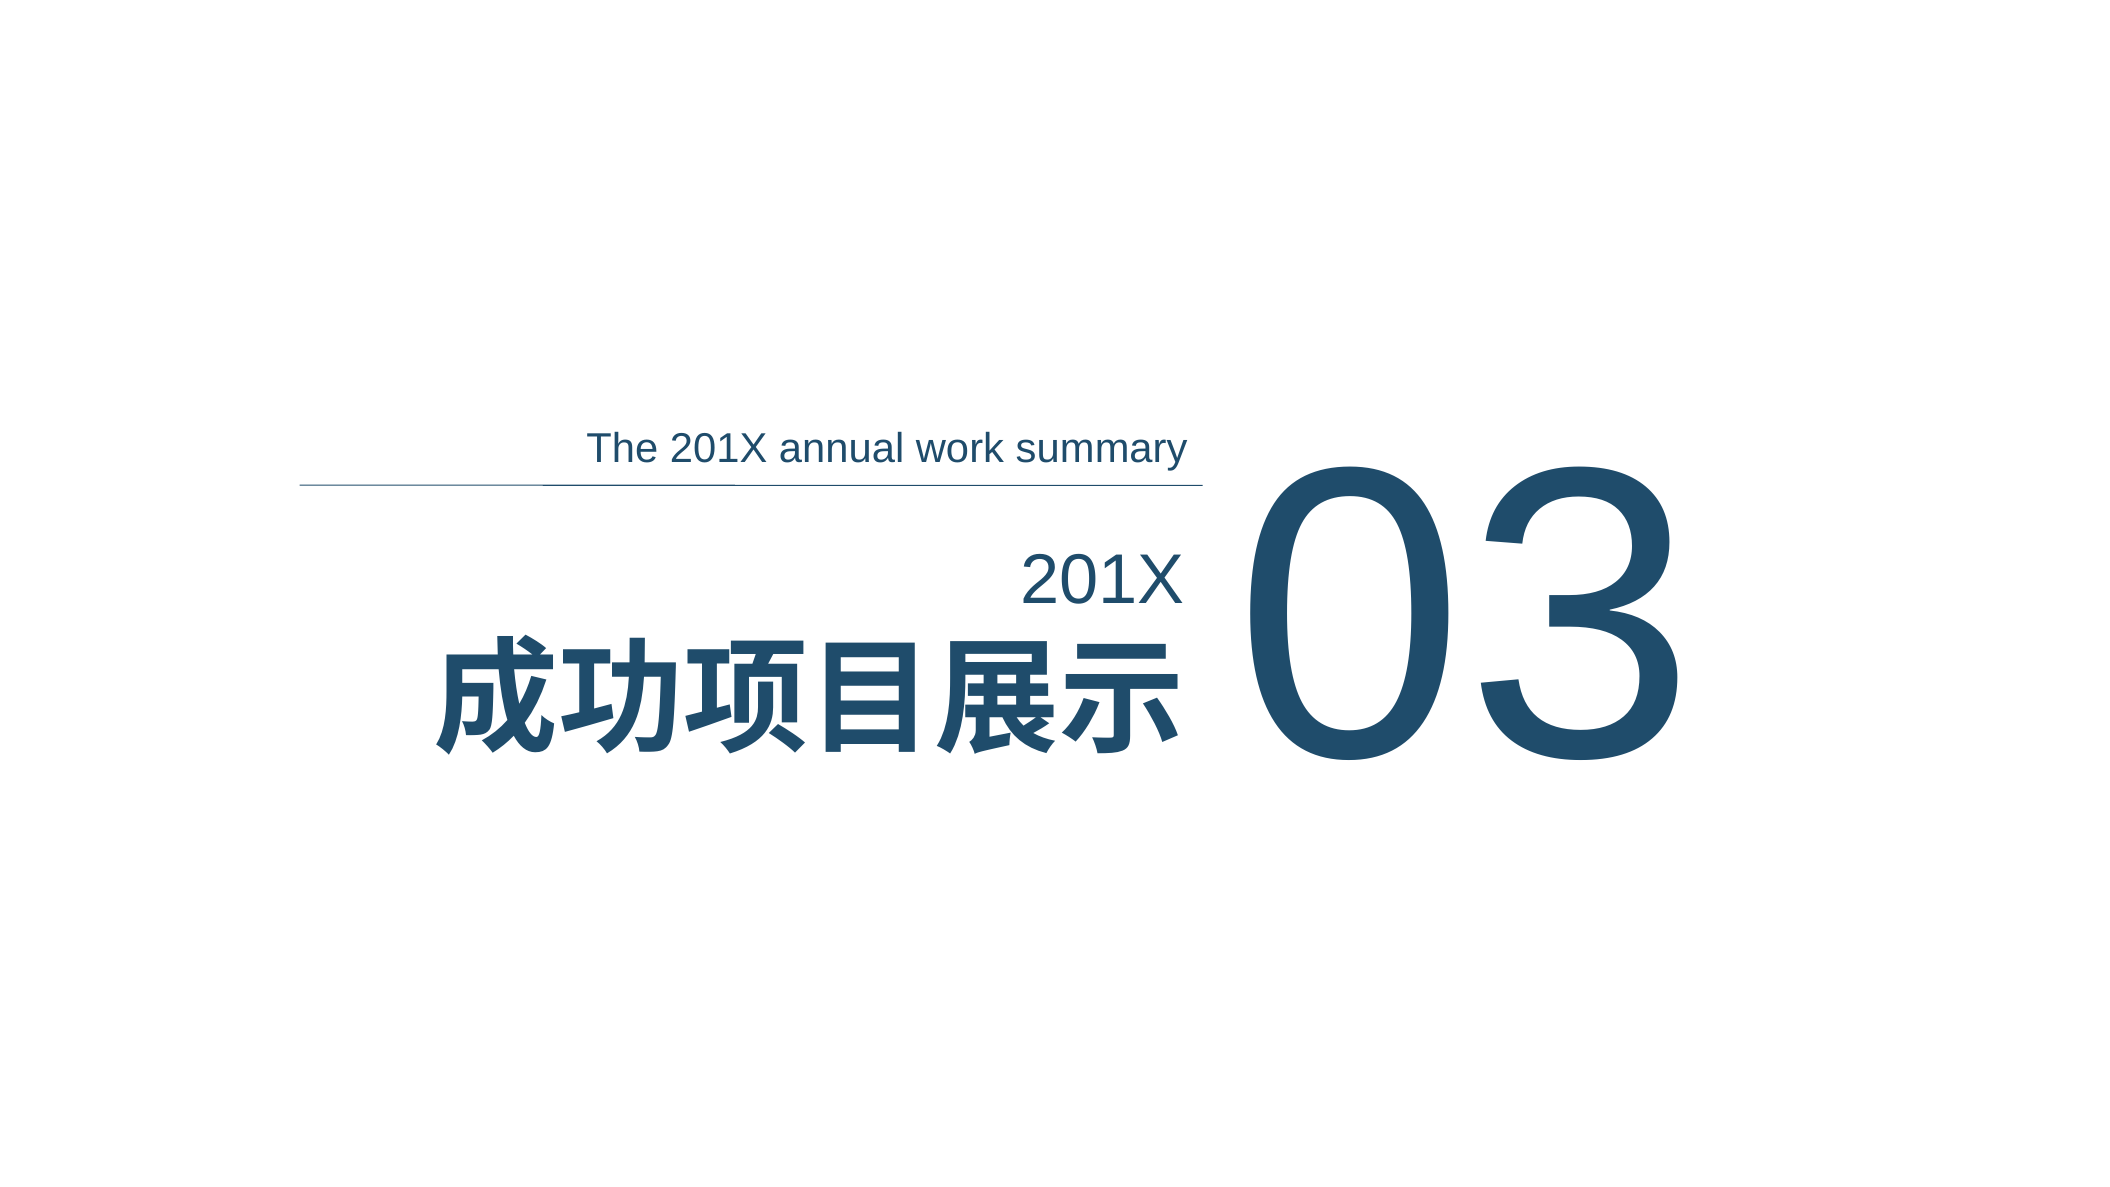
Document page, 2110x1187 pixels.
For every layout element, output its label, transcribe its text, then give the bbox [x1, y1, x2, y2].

text_box 201X 成功项目展示 [418, 525, 1199, 775]
text_box 03 [1220, 334, 1711, 847]
text_box The 201X annual work summary [571, 413, 1203, 479]
